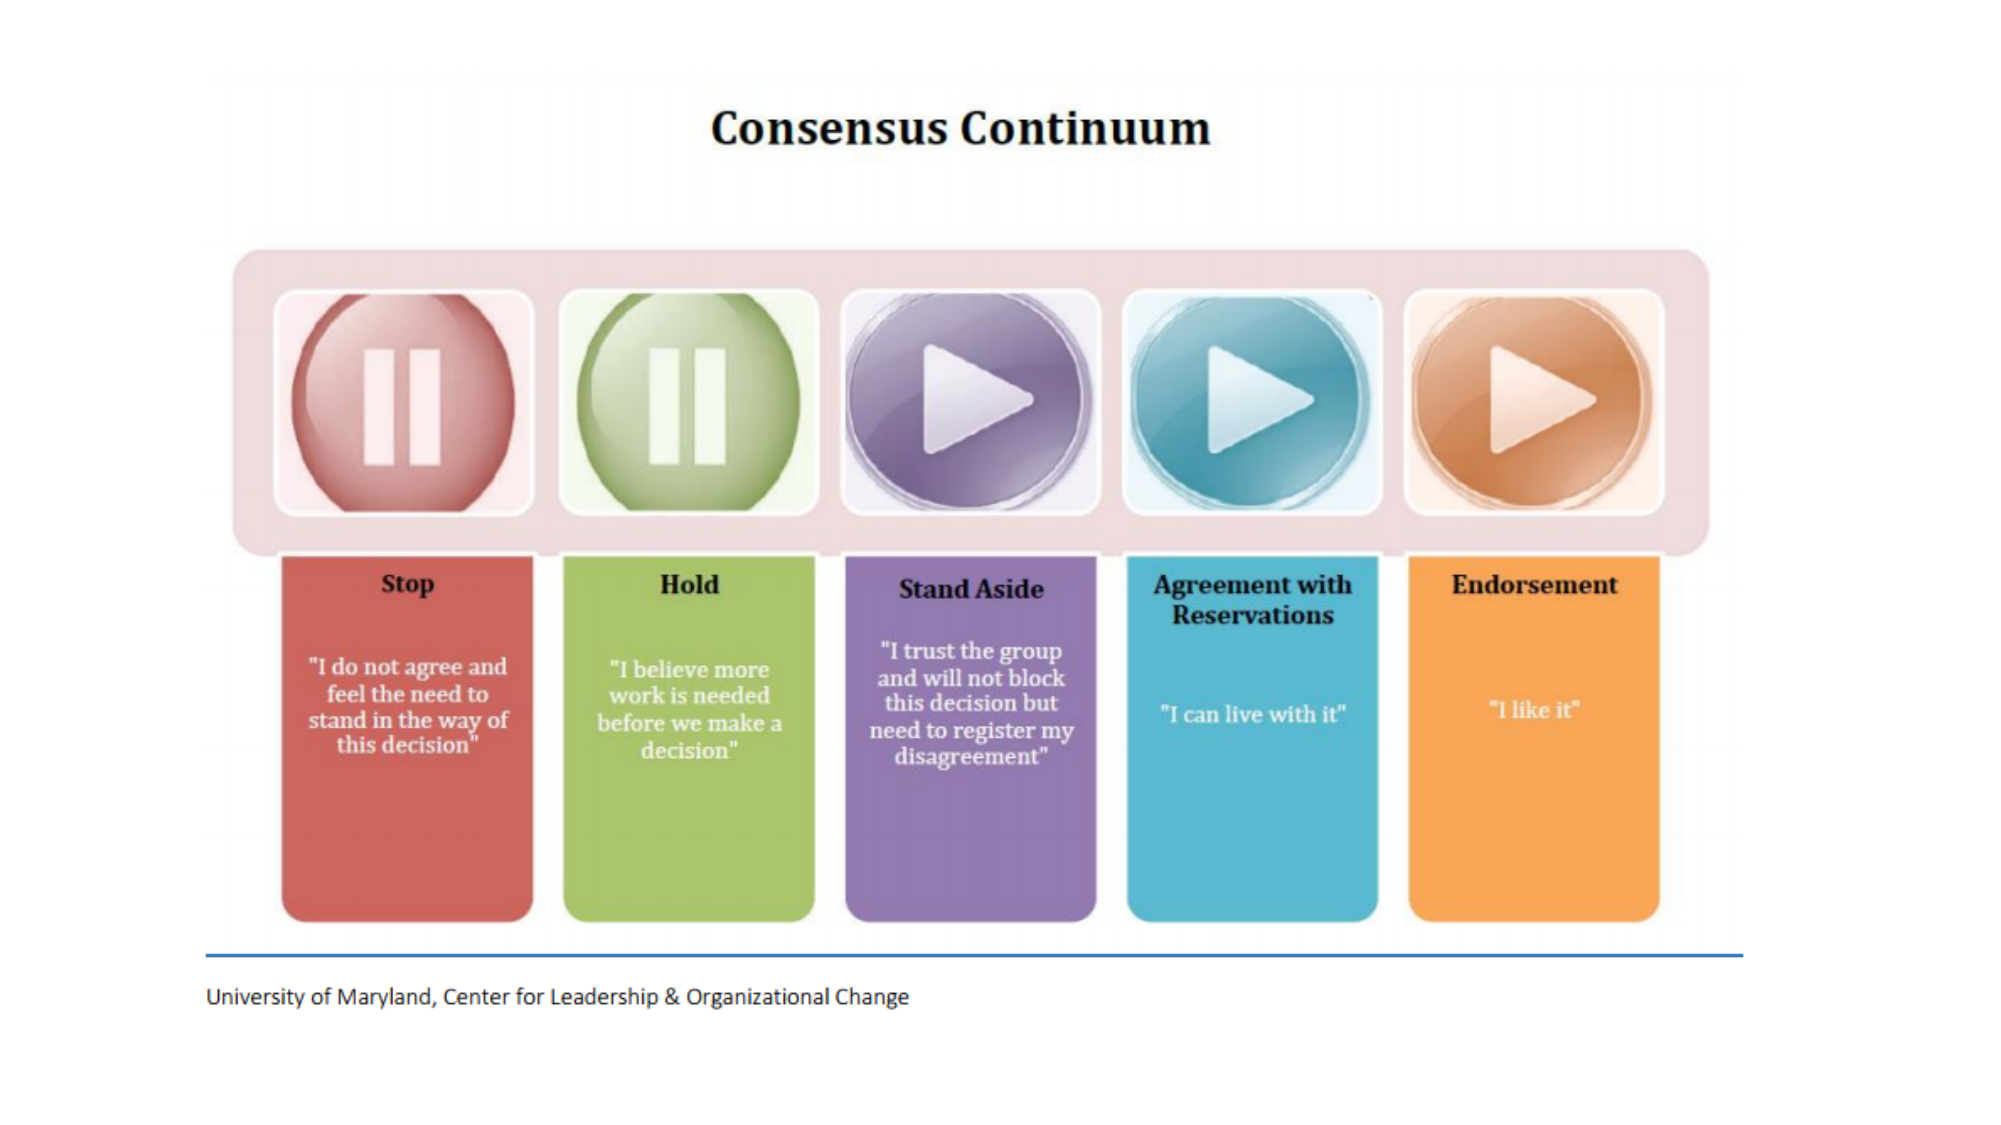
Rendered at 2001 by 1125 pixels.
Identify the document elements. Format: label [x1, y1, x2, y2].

picture [159, 61, 1811, 1025]
